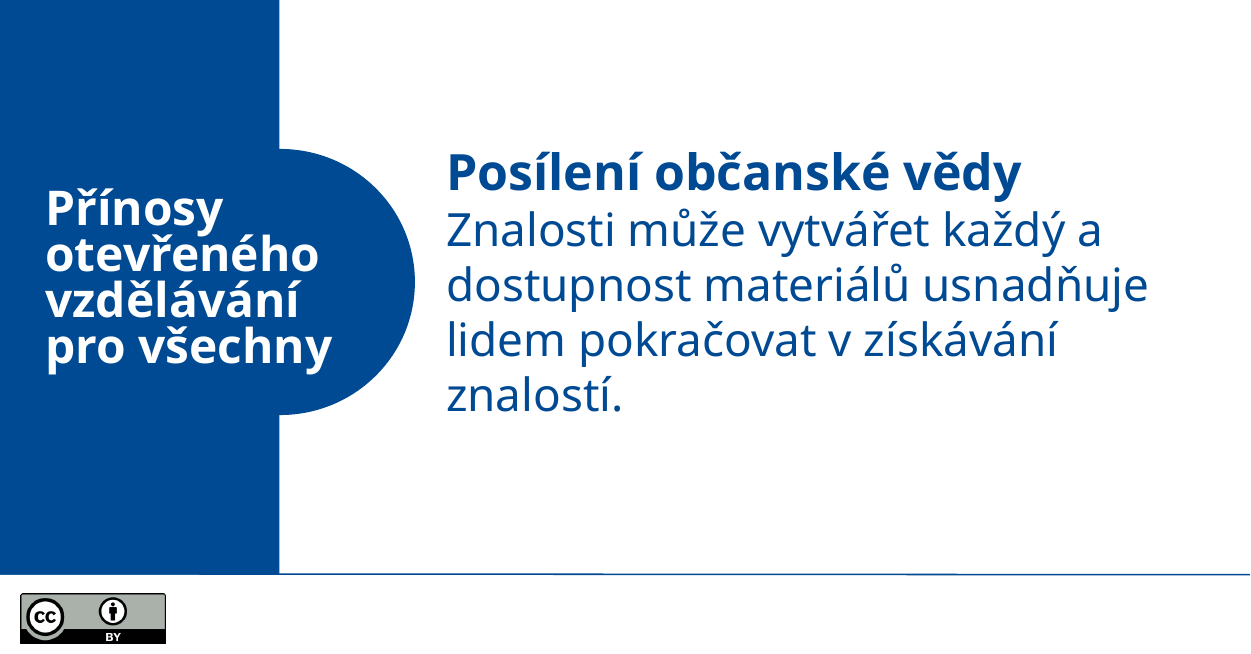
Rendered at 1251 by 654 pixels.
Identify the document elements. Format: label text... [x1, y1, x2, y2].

text_box [0, 582, 1250, 654]
text_box [0, 0, 280, 573]
text_box Přínosy otevřeného vzdělávání pro všechny [30, 173, 400, 388]
text_box Posílení občanské vědy Znalosti může vytvářet každý a dostupnost materiálů usnadňuje lidem pokračovat v získávání znalostí. [431, 125, 1181, 436]
text_box [203, 148, 358, 173]
text_box [198, 388, 362, 416]
text_box [400, 221, 415, 343]
picture [20, 592, 166, 645]
